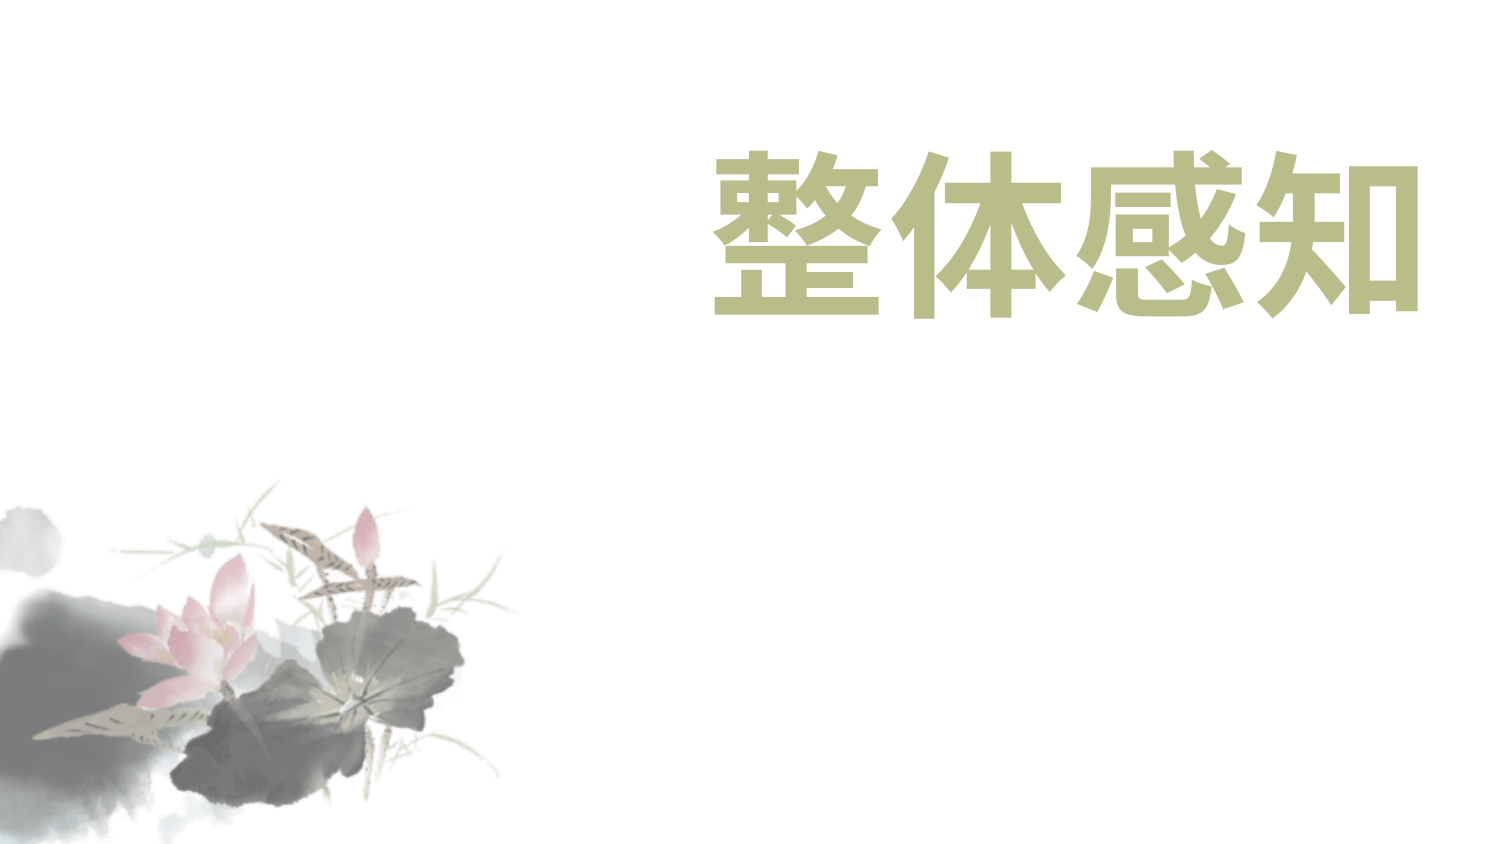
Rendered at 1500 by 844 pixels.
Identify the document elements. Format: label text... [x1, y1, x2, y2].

title 整体感知 [447, 160, 1447, 292]
